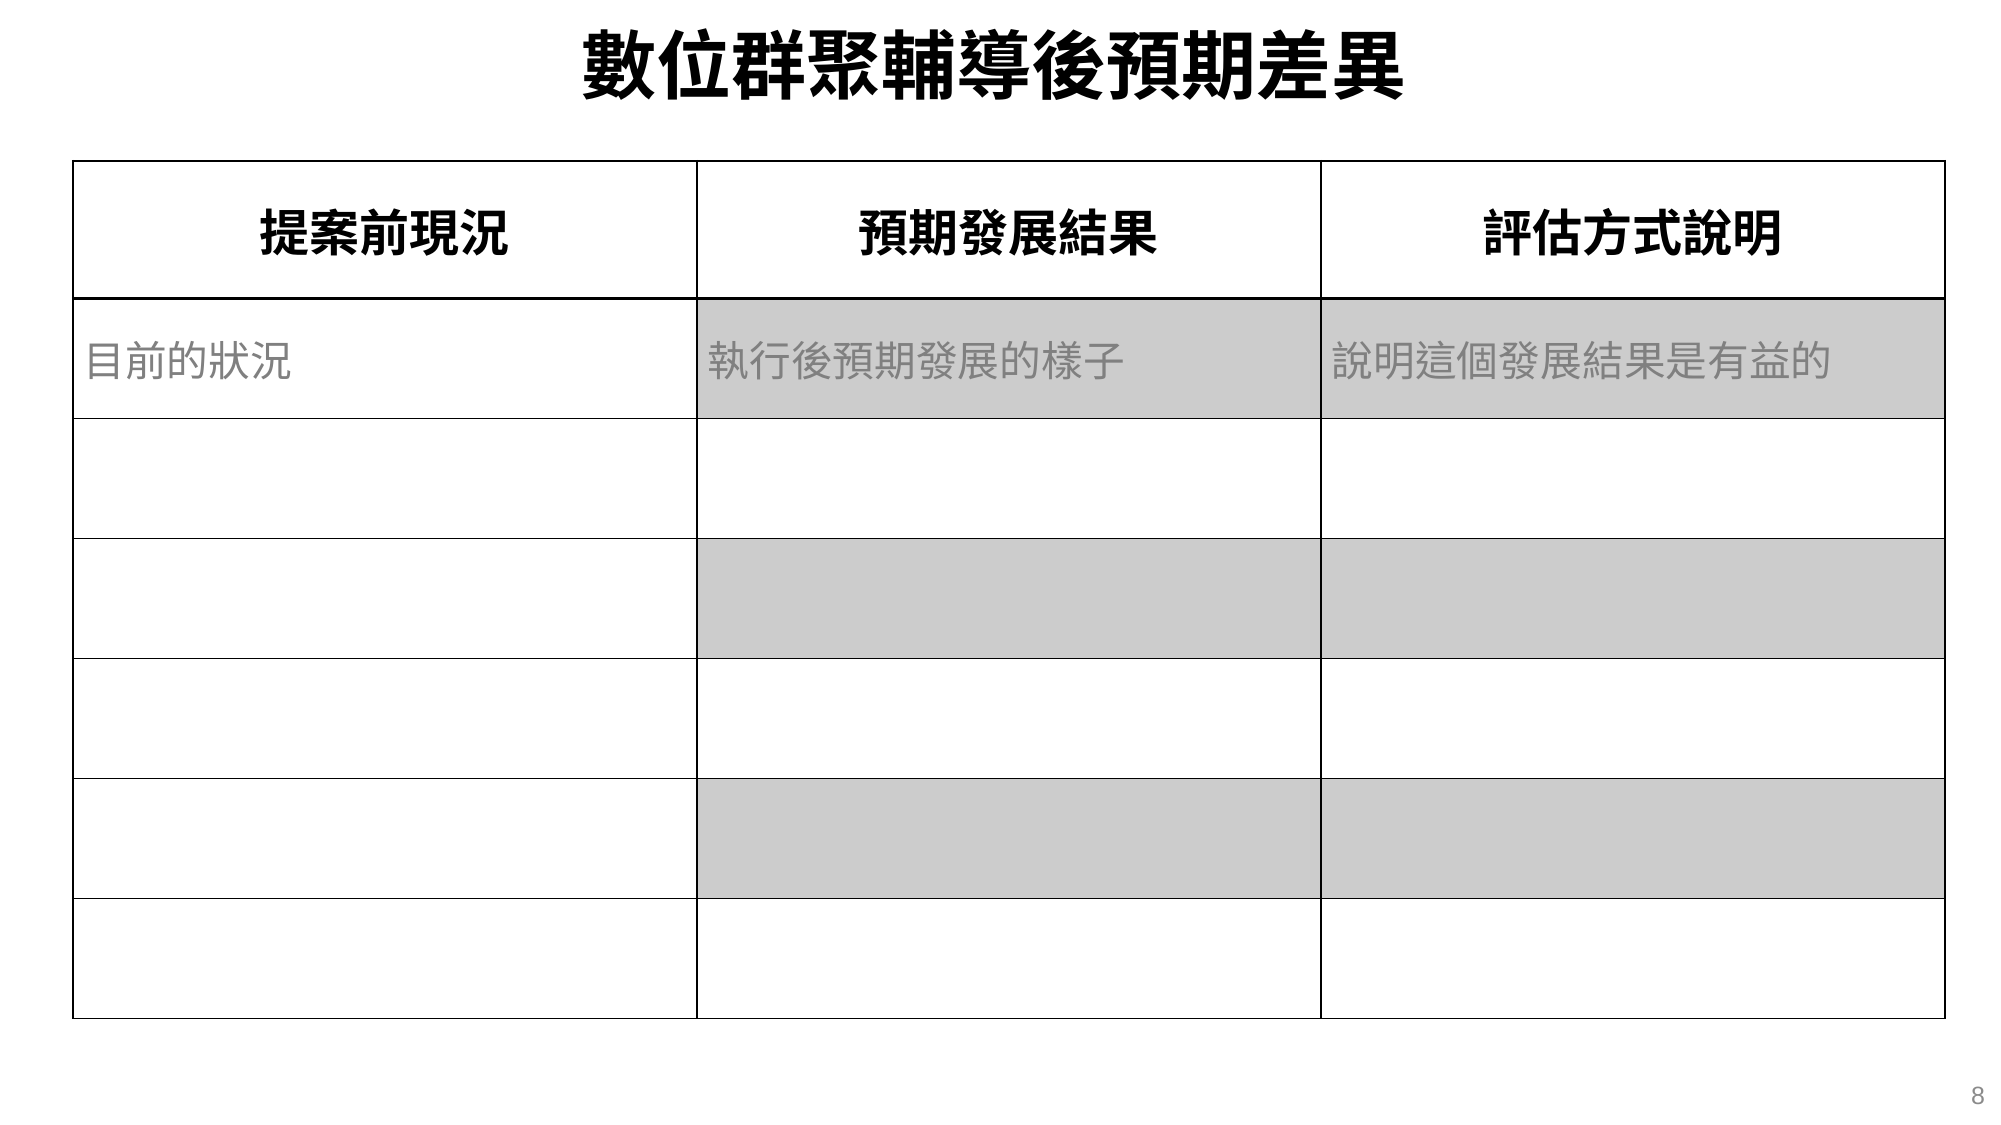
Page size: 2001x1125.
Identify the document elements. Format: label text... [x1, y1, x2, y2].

table_cell 說明這個發展結果是有益的 [1322, 300, 1944, 418]
table_cell [74, 899, 696, 1018]
table_cell 執行後預期發展的樣子 [698, 300, 1320, 418]
table_cell [74, 779, 696, 898]
table_header 預期發展結果 [698, 162, 1320, 297]
table_cell [698, 779, 1320, 898]
table_cell [1322, 899, 1944, 1018]
table_cell [698, 899, 1320, 1018]
table_cell [1322, 539, 1944, 658]
table_cell [74, 539, 696, 658]
table_cell [74, 419, 696, 538]
table_cell [1322, 779, 1944, 898]
table_header 評估方式說明 [1322, 162, 1944, 297]
table_cell [698, 419, 1320, 538]
table_cell [74, 659, 696, 778]
table_cell [698, 659, 1320, 778]
table_cell [1322, 659, 1944, 778]
table_cell [1322, 419, 1944, 538]
table_cell [698, 539, 1320, 658]
table_cell 目前的狀況 [74, 300, 696, 418]
text_box 數位群聚輔導後預期差異 [219, 11, 1769, 117]
table_header 提案前現況 [74, 162, 696, 297]
